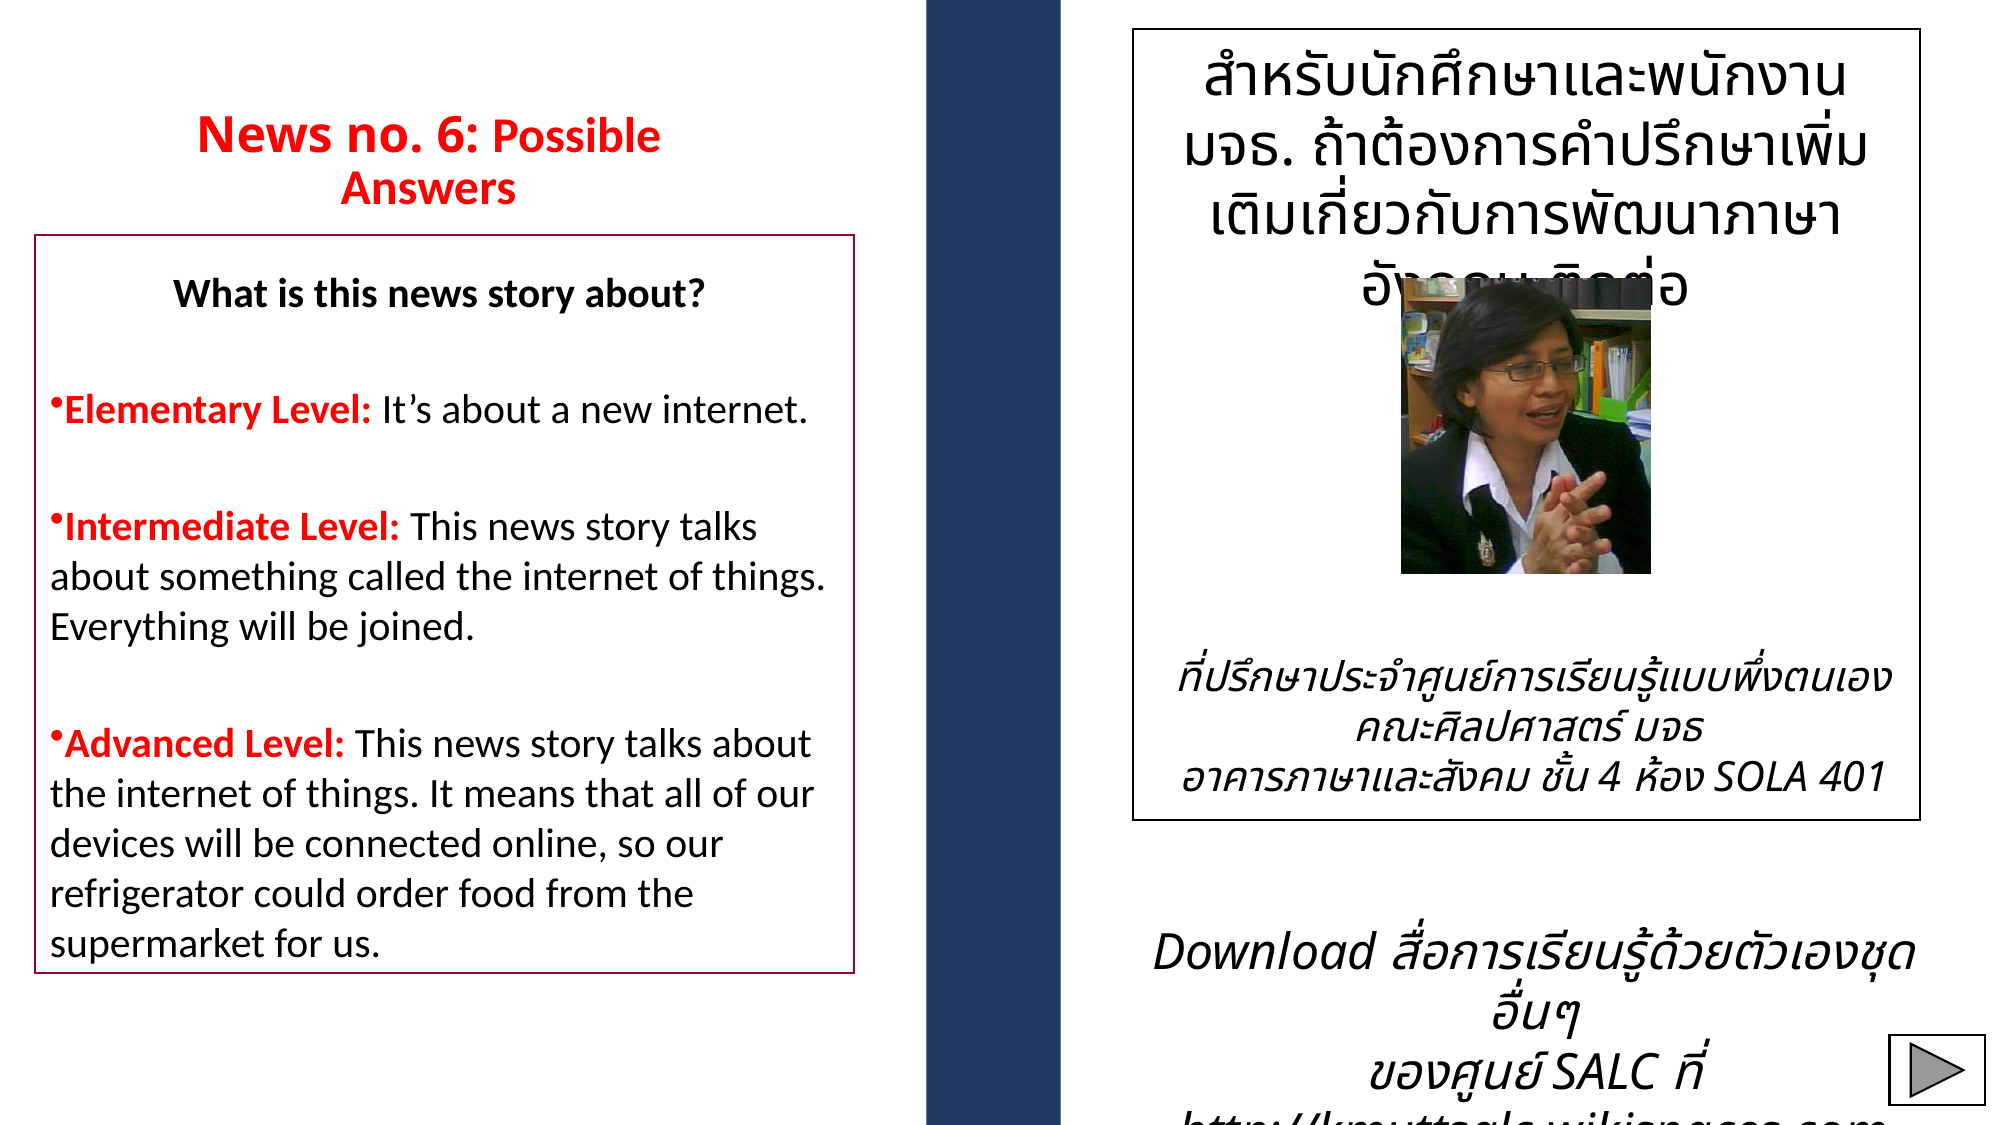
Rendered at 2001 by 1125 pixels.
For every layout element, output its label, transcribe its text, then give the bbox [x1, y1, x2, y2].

text_box [925, 0, 1062, 1125]
text_box สำหรับนักศึกษาและพนักงาน มจธ. ถ้าต้องการคำปรึกษาเพิ่มเติมเกี่ยวกับการพัฒนาภาษาอังกฤษ ติดต่อ [1132, 28, 1921, 641]
text_box [1935, 1034, 1986, 1106]
text_box What is this news story about? Elementary Level: It’s about a new internet. Intermediate Level: This news story talks about something called the internet of things. Everything will be joined. Advanced Level: This news story talks about the internet of things. It means that all of our devices will be connected online, so our refrigerator could order food from the supermarket for us. [35, 234, 855, 974]
table_header News no. 6: Possible Answers [91, 91, 767, 234]
picture [1401, 277, 1651, 574]
text_box ที่ปรึกษาประจำศูนย์การเรียนรู้แบบพึ่งตนเอง คณะศิลปศาสตร์ มจธ อาคารภาษาและสังคม ชั้น 4 ห้อง SOLA 401 Download สื่อการเรียนรู้ด้วยตัวเองชุดอื่นๆ ของศูนย์ SALC ที่ http://kmuttsalc.wikispaces.com [1132, 641, 1935, 1125]
